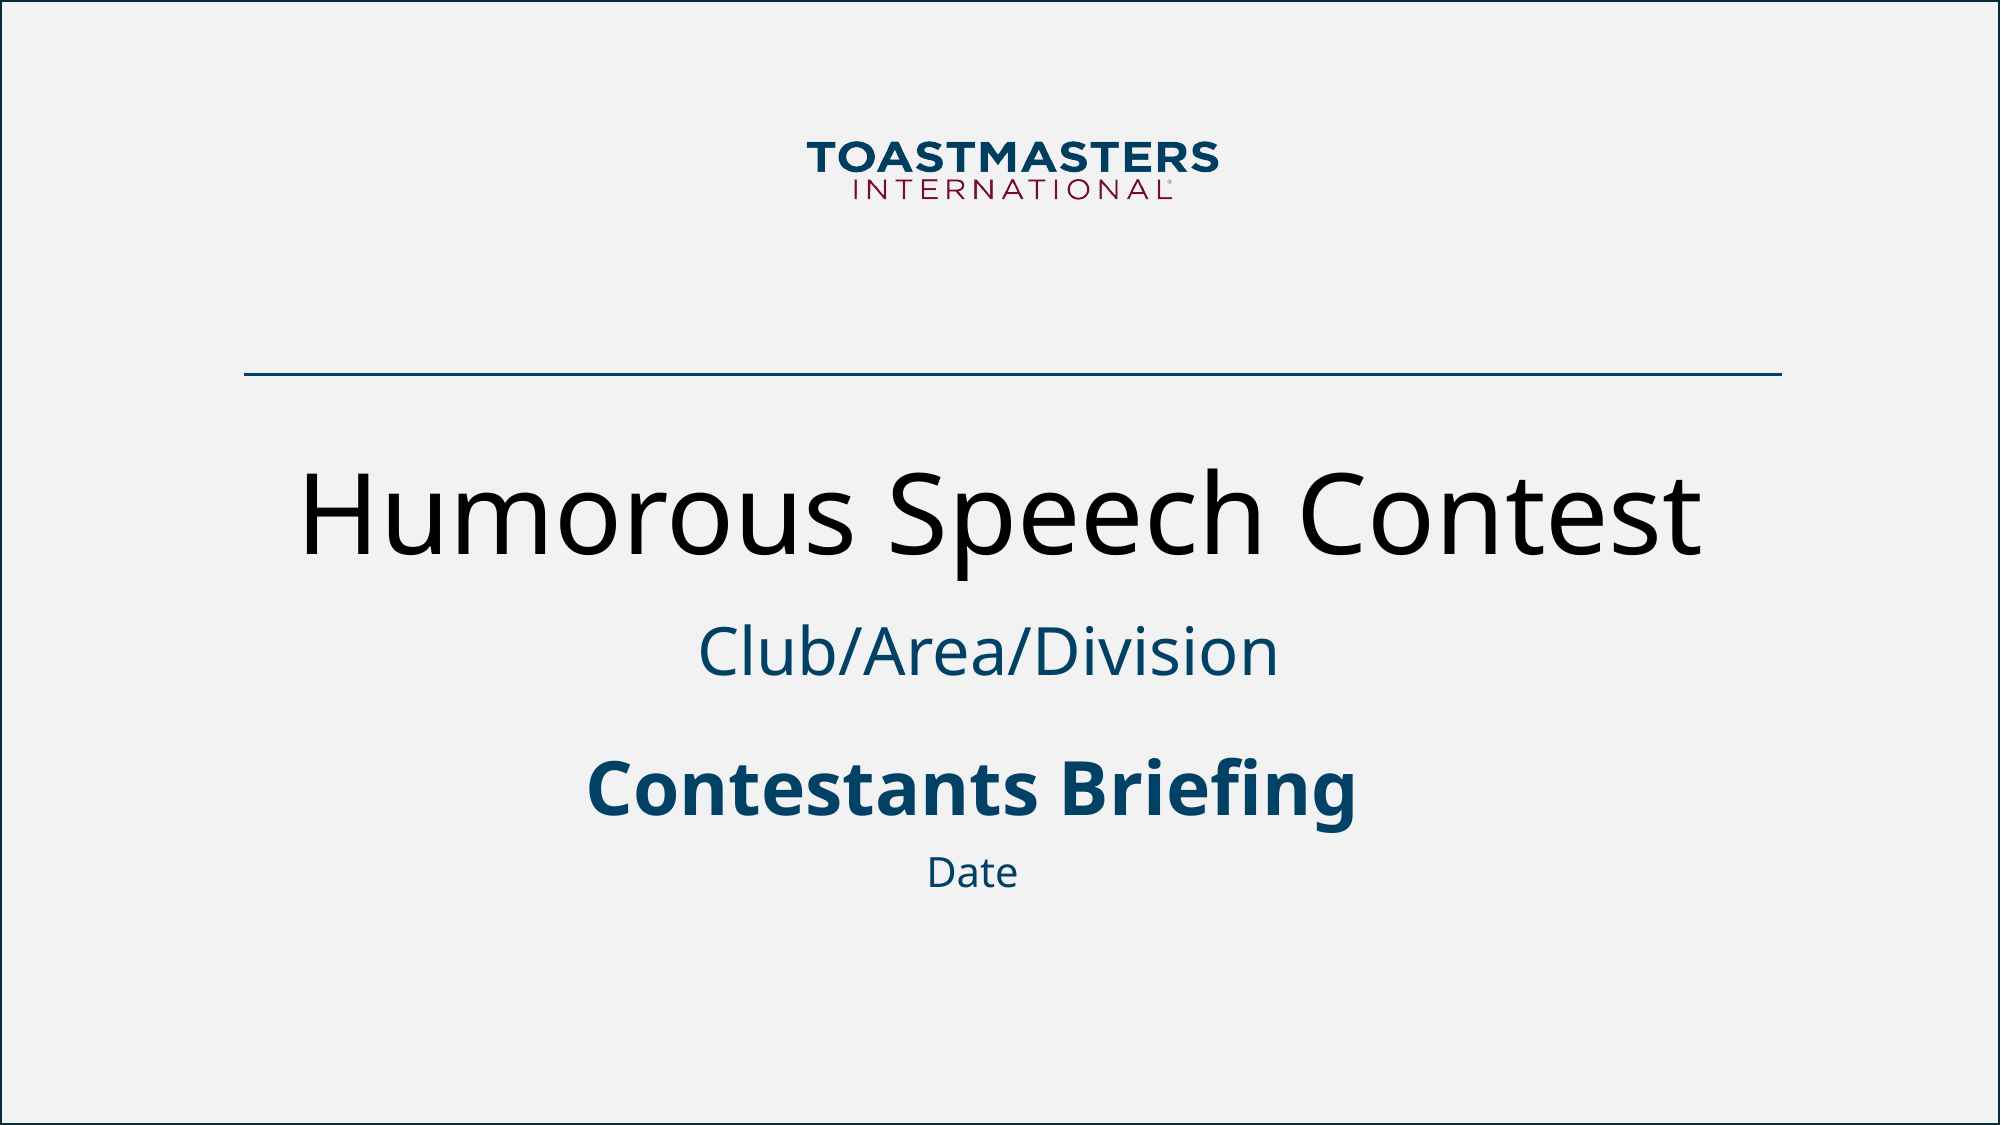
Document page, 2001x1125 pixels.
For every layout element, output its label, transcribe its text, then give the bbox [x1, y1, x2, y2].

picture [693, 0, 1333, 550]
text_box Contestants Briefing Date [325, 742, 1620, 835]
text_box Humorous Speech Contest [206, 449, 1794, 612]
text_box [0, 0, 2000, 1125]
text_box Club/Area/Division [342, 612, 1637, 702]
